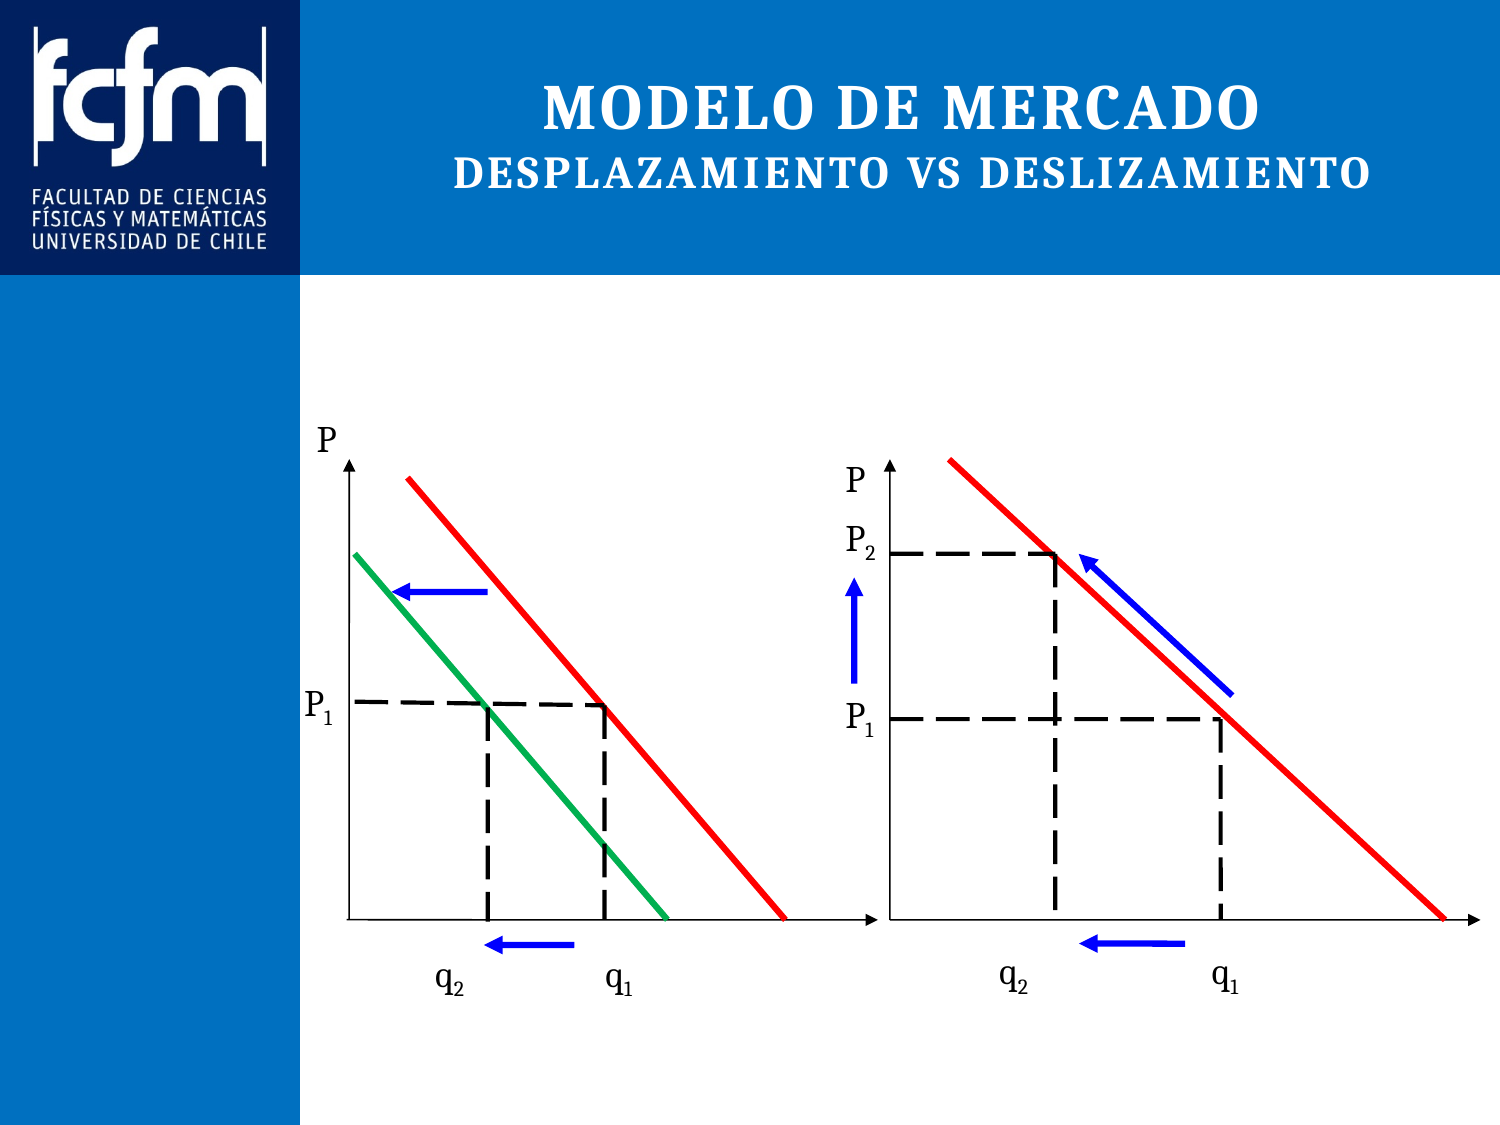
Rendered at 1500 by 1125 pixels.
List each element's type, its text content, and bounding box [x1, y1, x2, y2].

text_box P [830, 447, 878, 506]
text_box [786, 913, 878, 927]
picture [29, 18, 272, 254]
text_box [883, 459, 897, 506]
text_box [889, 913, 1481, 927]
text_box q1 [590, 942, 662, 1009]
text_box q1 [1196, 939, 1268, 1006]
text_box q2 [984, 939, 1056, 1006]
text_box [847, 577, 861, 684]
text_box [1078, 553, 1233, 696]
text_box P [301, 407, 342, 468]
text_box P1 [830, 683, 908, 750]
text_box P2 [830, 506, 908, 573]
title Modelo de mercado desplazamiento vs deslizamiento [399, 37, 1425, 225]
text_box [343, 459, 356, 671]
text_box P1 [289, 671, 355, 738]
text_box [1078, 937, 1186, 950]
text_box [391, 585, 488, 599]
text_box [489, 938, 575, 952]
text_box q2 [420, 942, 491, 1009]
